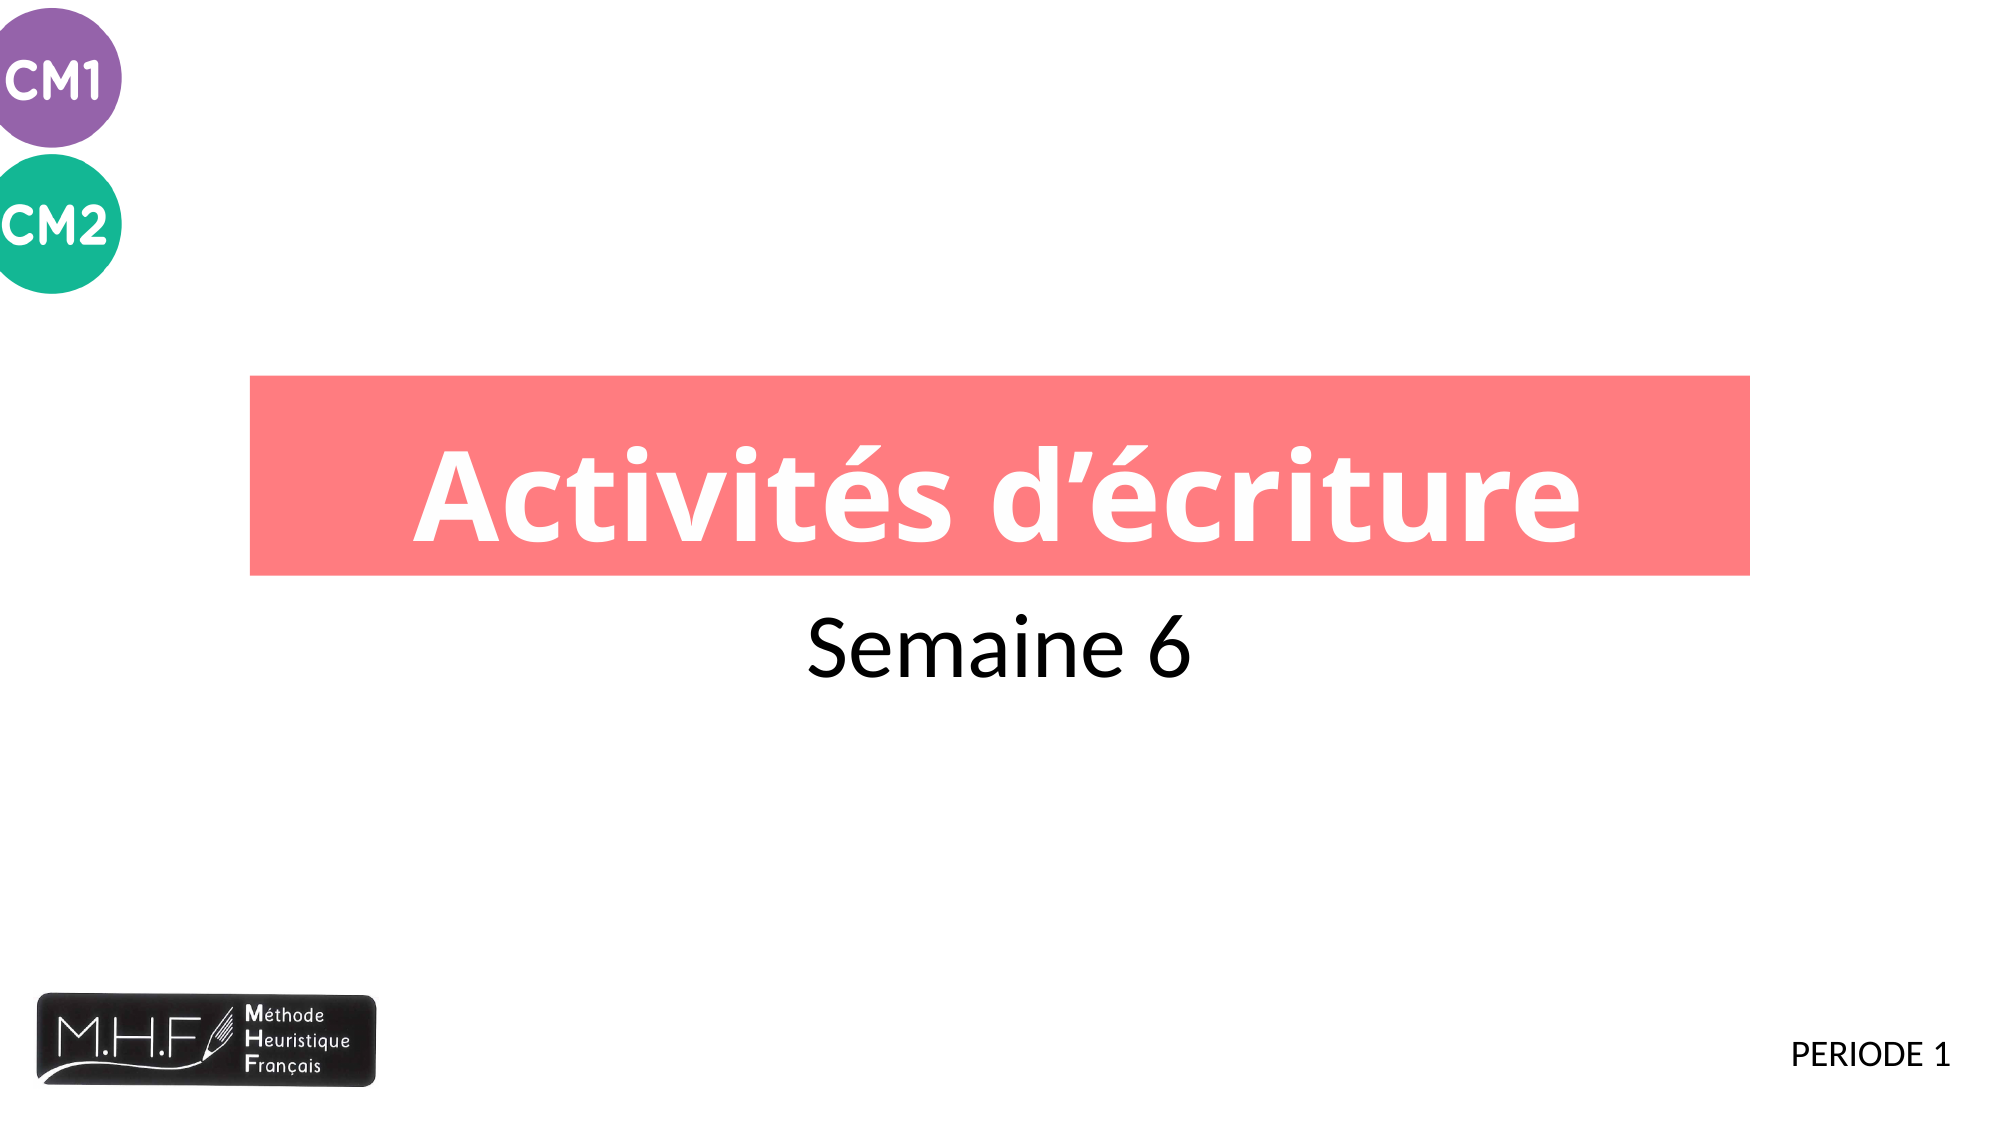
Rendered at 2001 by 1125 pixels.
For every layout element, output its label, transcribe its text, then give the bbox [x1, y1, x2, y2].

title Activités d’écriture [249, 375, 1750, 576]
text_box PERIODE 1 [1362, 1021, 1967, 1082]
picture [0, 0, 134, 298]
picture [33, 990, 379, 1089]
subtitle Semaine 6 [249, 590, 1750, 863]
